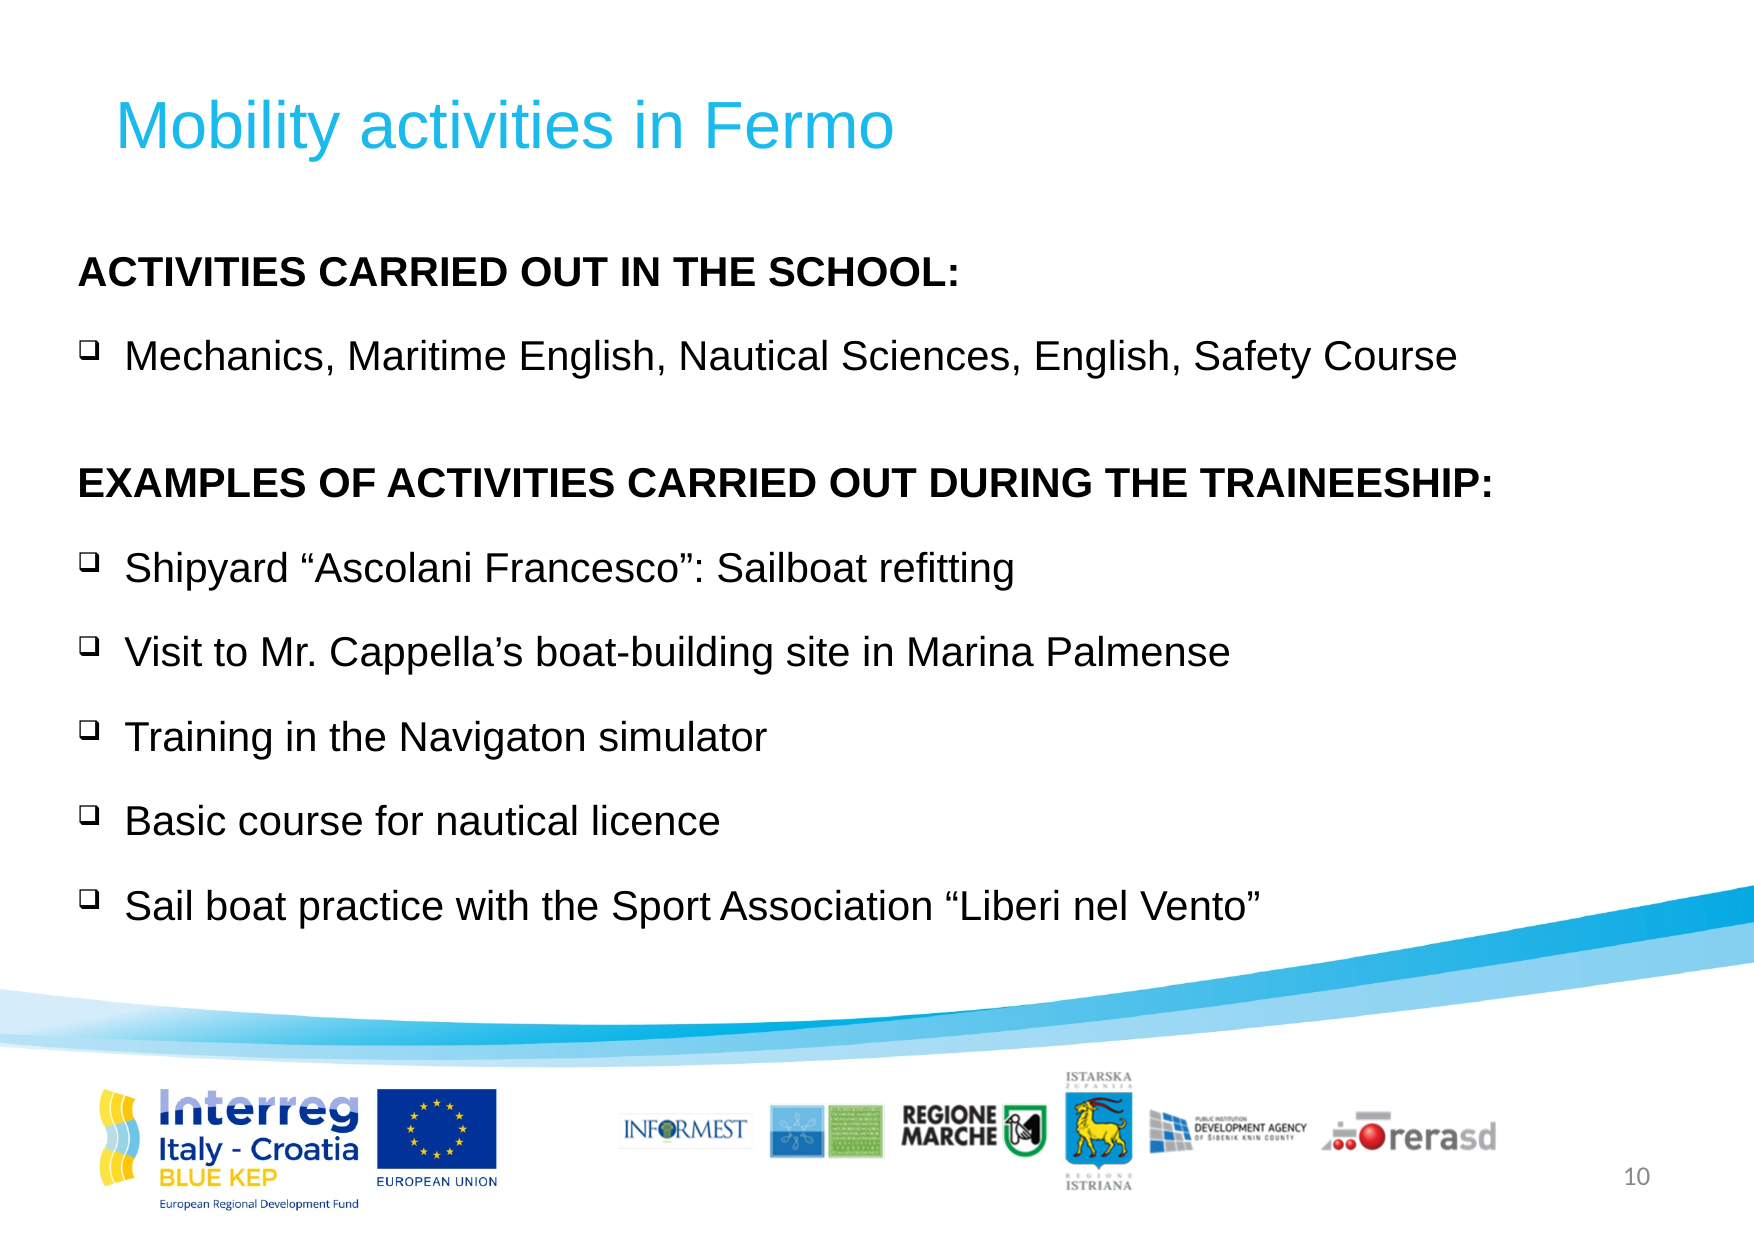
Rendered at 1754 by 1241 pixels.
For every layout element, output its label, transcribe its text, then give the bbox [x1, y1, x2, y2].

text_box ACTIVITIES CARRIED OUT IN THE SCHOOL: Mechanics, Maritime English, Nautical Sciences, English, Safety Course EXAMPLES OF ACTIVITIES CARRIED OUT DURING THE TRAINEESHIP: Shipyard “Ascolani Francesco”: Sailboat refitting Visit to Mr. Cappella’s boat-building site in Marina Palmense Training in the Navigaton simulator Basic course for nautical licence Sail boat practice with the Sport Association “Liberi nel Vento” [62, 212, 1621, 936]
slide_number 10 [1607, 1141, 1666, 1208]
picture [0, 0, 1754, 1241]
text_box Mobility activities in Fermo [98, 72, 1650, 170]
